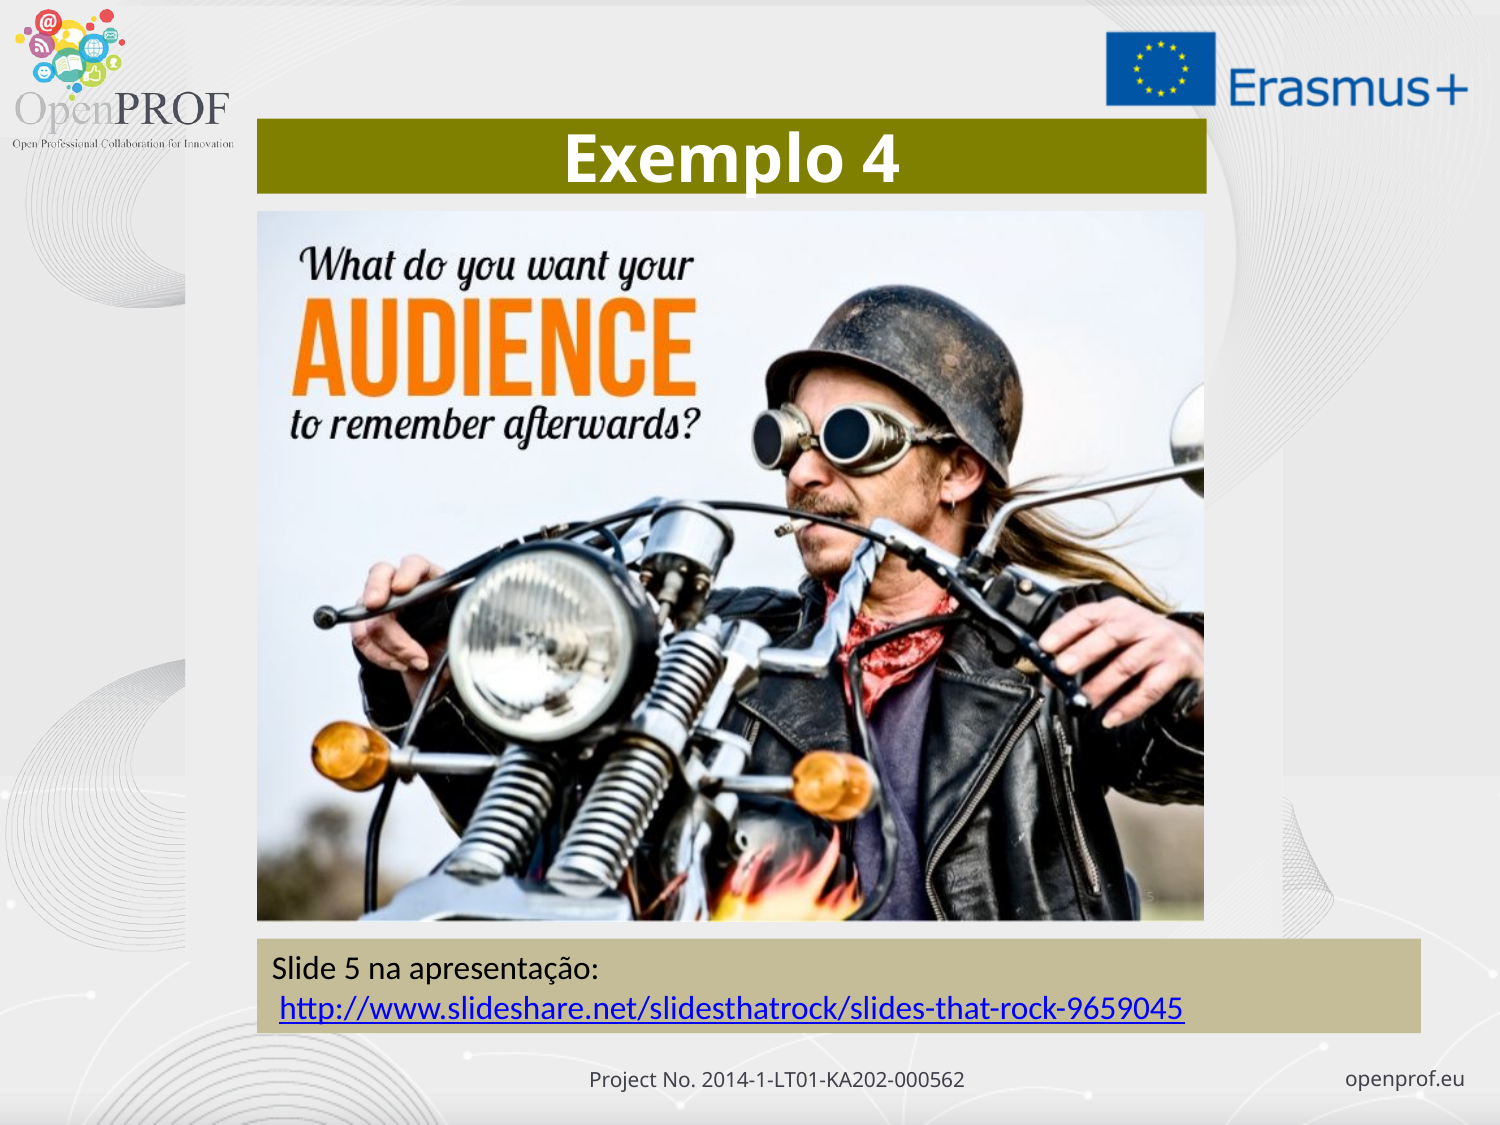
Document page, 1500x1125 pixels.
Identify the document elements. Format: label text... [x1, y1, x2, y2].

title Exemplo 4 [257, 118, 1207, 194]
text_box Slide 5 na apresentação: http://www.slideshare.net/slidesthatrock/slides-that-rock-9659045 [257, 938, 1421, 1034]
picture [0, 0, 1500, 1125]
